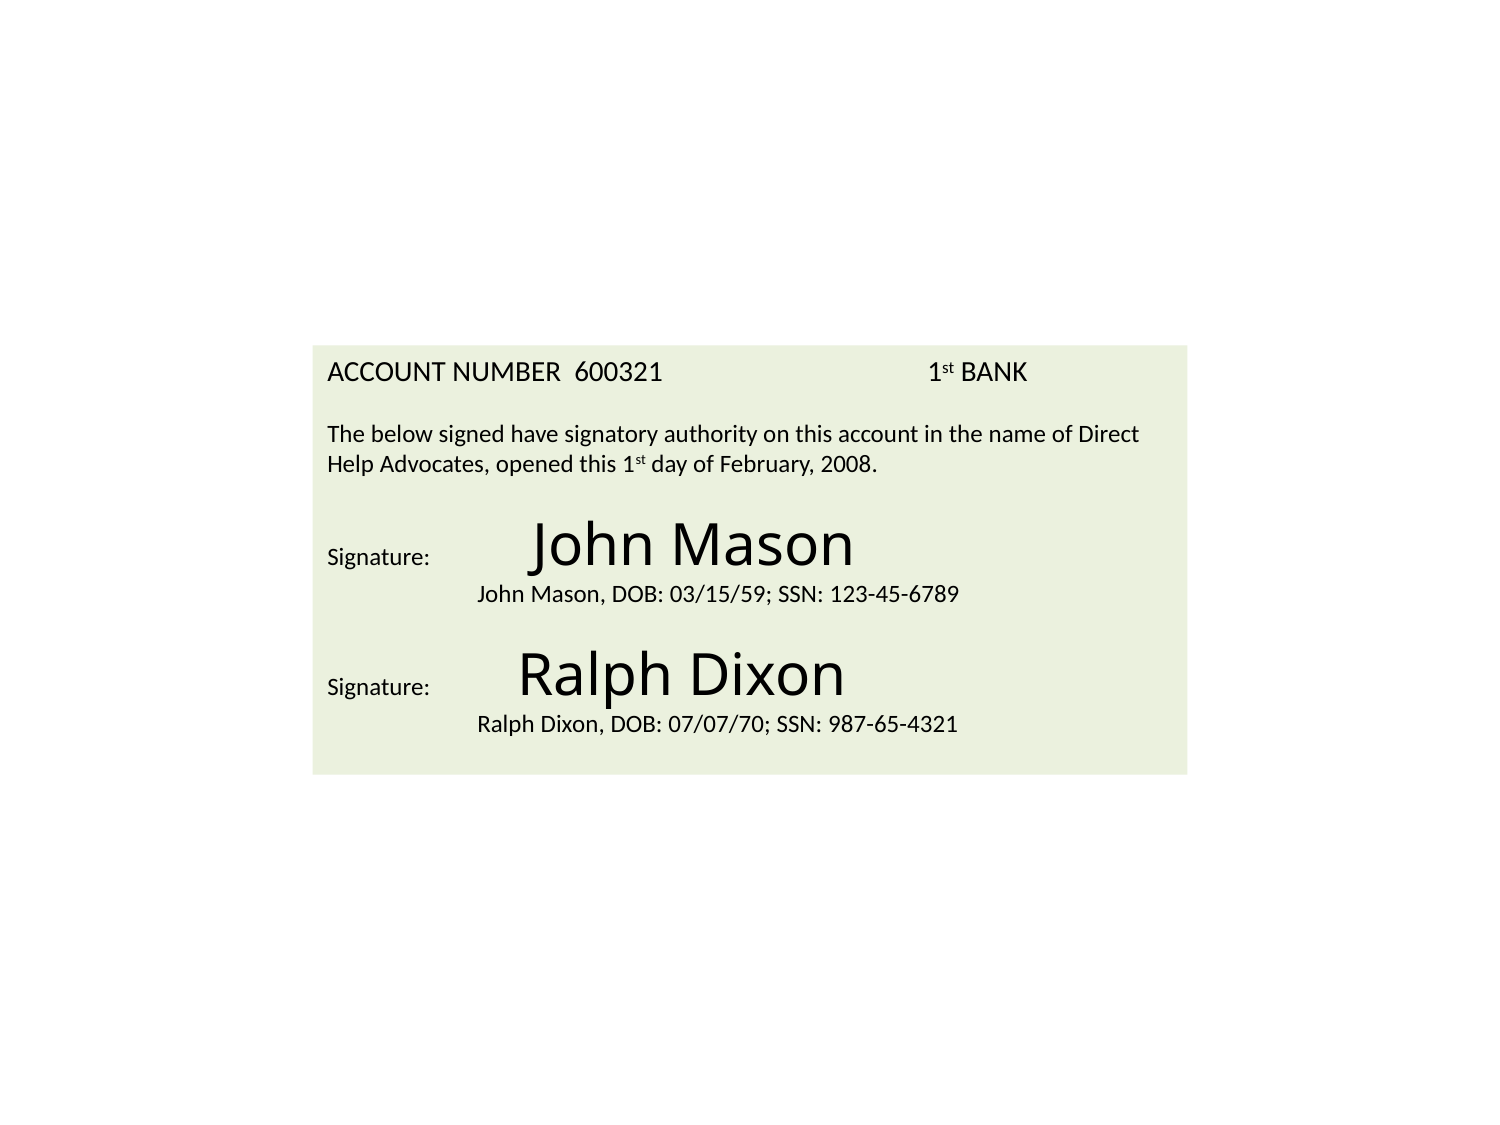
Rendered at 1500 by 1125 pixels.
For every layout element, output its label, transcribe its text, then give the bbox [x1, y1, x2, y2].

text_box ACCOUNT NUMBER 600321 1st BANK The below signed have signatory authority on this account in the name of Direct Help Advocates, opened this 1st day of February, 2008. Signature: John Mason John Mason, DOB: 03/15/59; SSN: 123-45-6789 Signature: Ralph Dixon Ralph Dixon, DOB: 07/07/70; SSN: 987-65-4321 [312, 345, 1188, 775]
